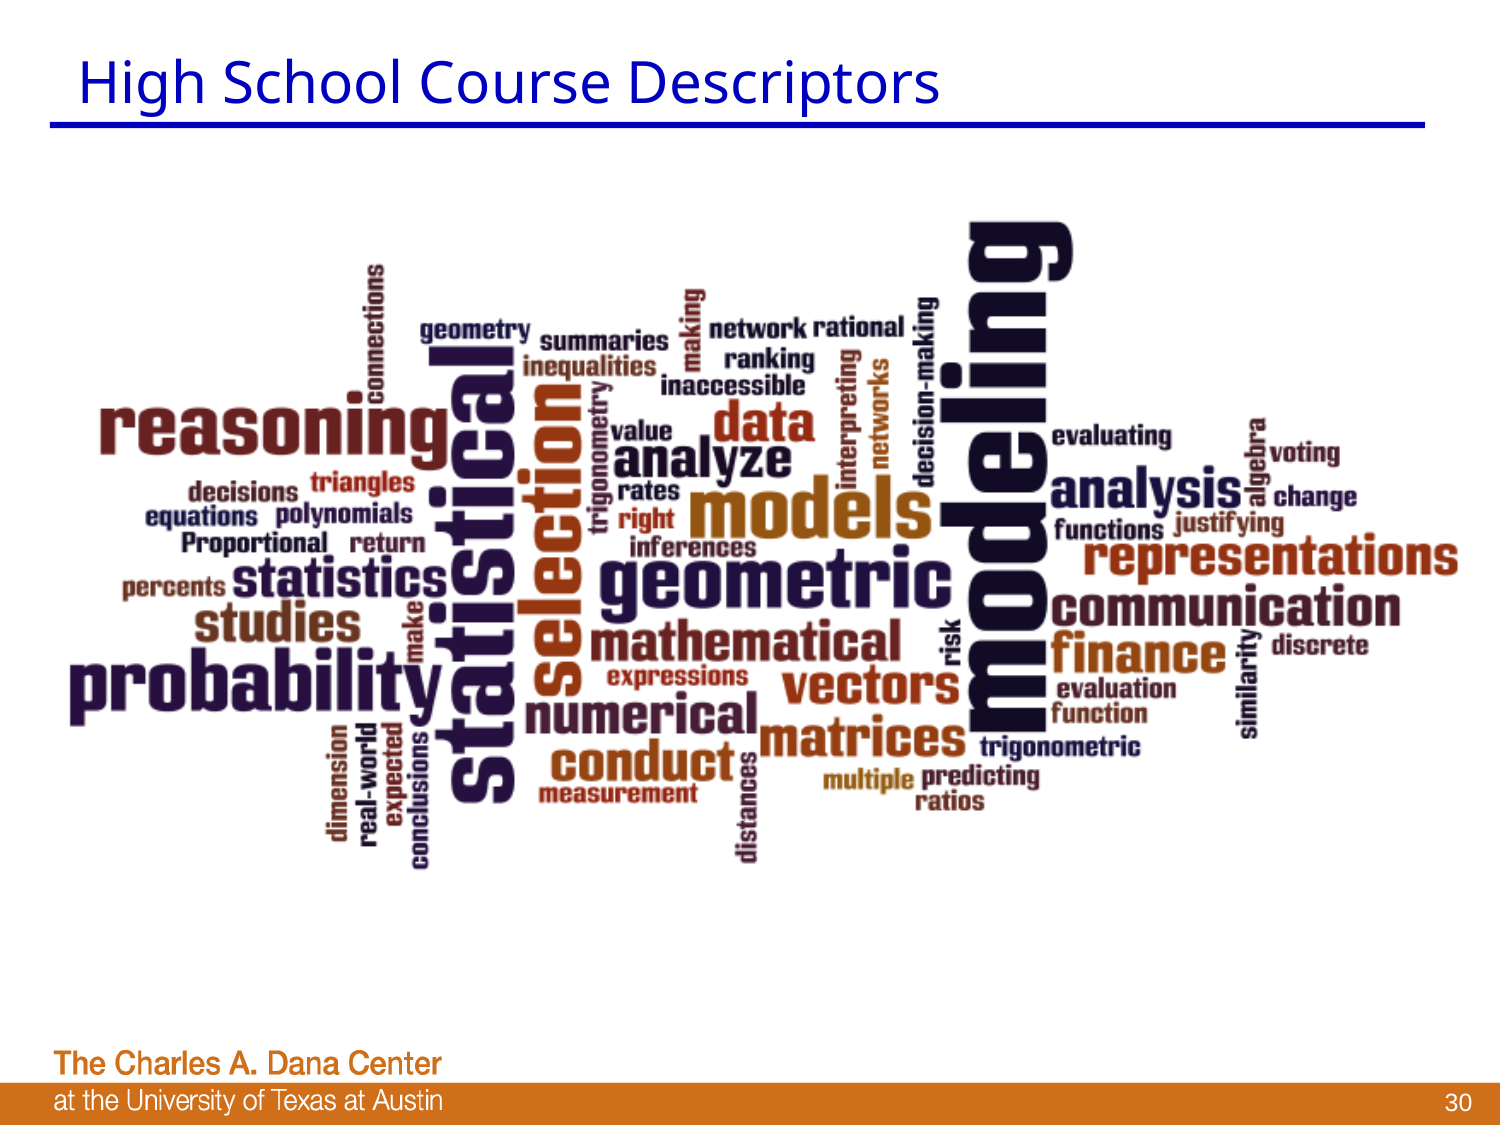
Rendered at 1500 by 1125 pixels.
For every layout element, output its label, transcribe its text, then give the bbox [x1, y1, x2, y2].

text_box High School Course Descriptors [62, 37, 1316, 123]
picture [0, 1050, 1500, 1125]
picture [49, 196, 1463, 886]
slide_number 30 [1412, 1078, 1488, 1117]
